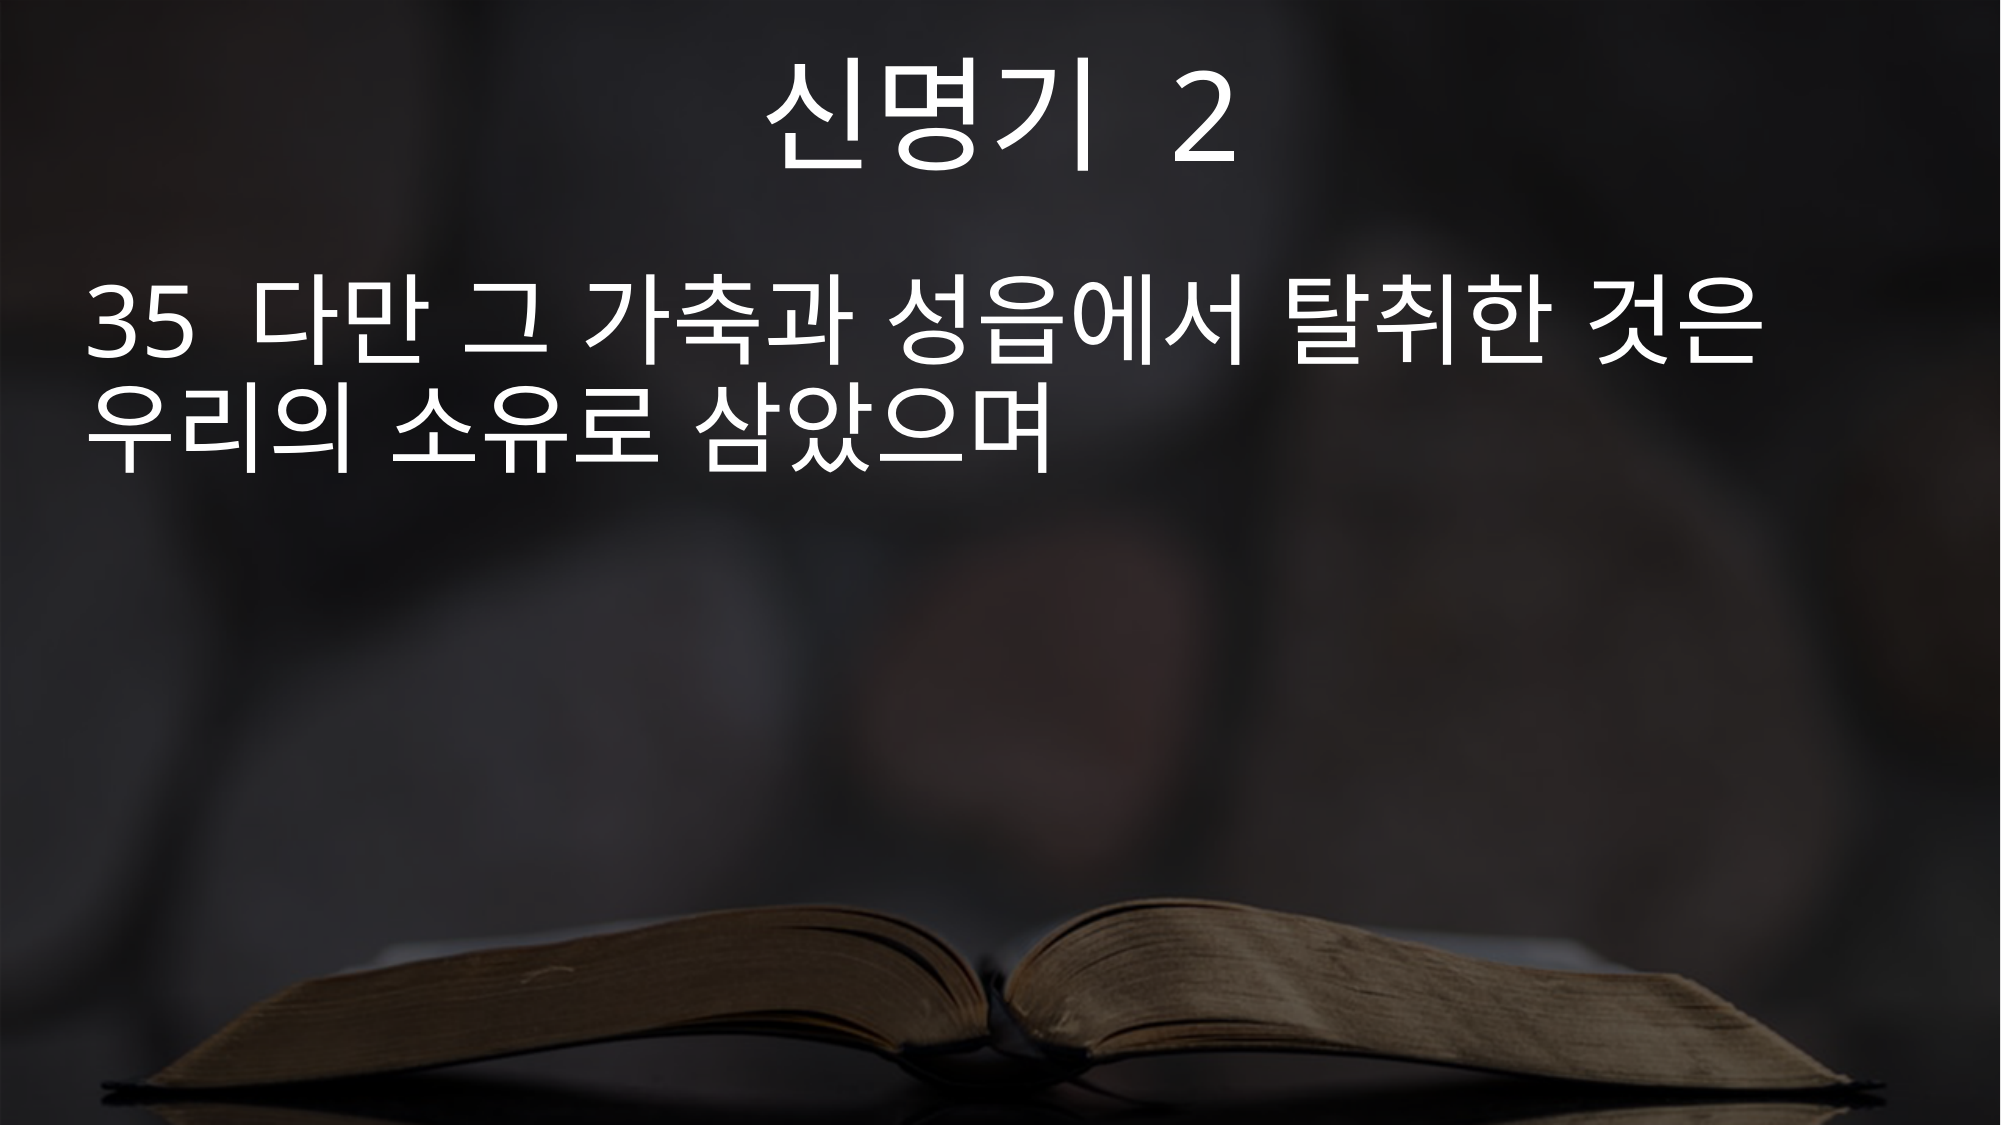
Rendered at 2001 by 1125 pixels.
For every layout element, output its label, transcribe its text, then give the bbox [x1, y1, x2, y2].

picture [0, 0, 2001, 1125]
footer 신명기 2 [0, 32, 2000, 192]
list 35 다만 그 가축과 성읍에서 탈취한 것은 우리의 소유로 삼았으며 [69, 263, 1953, 423]
